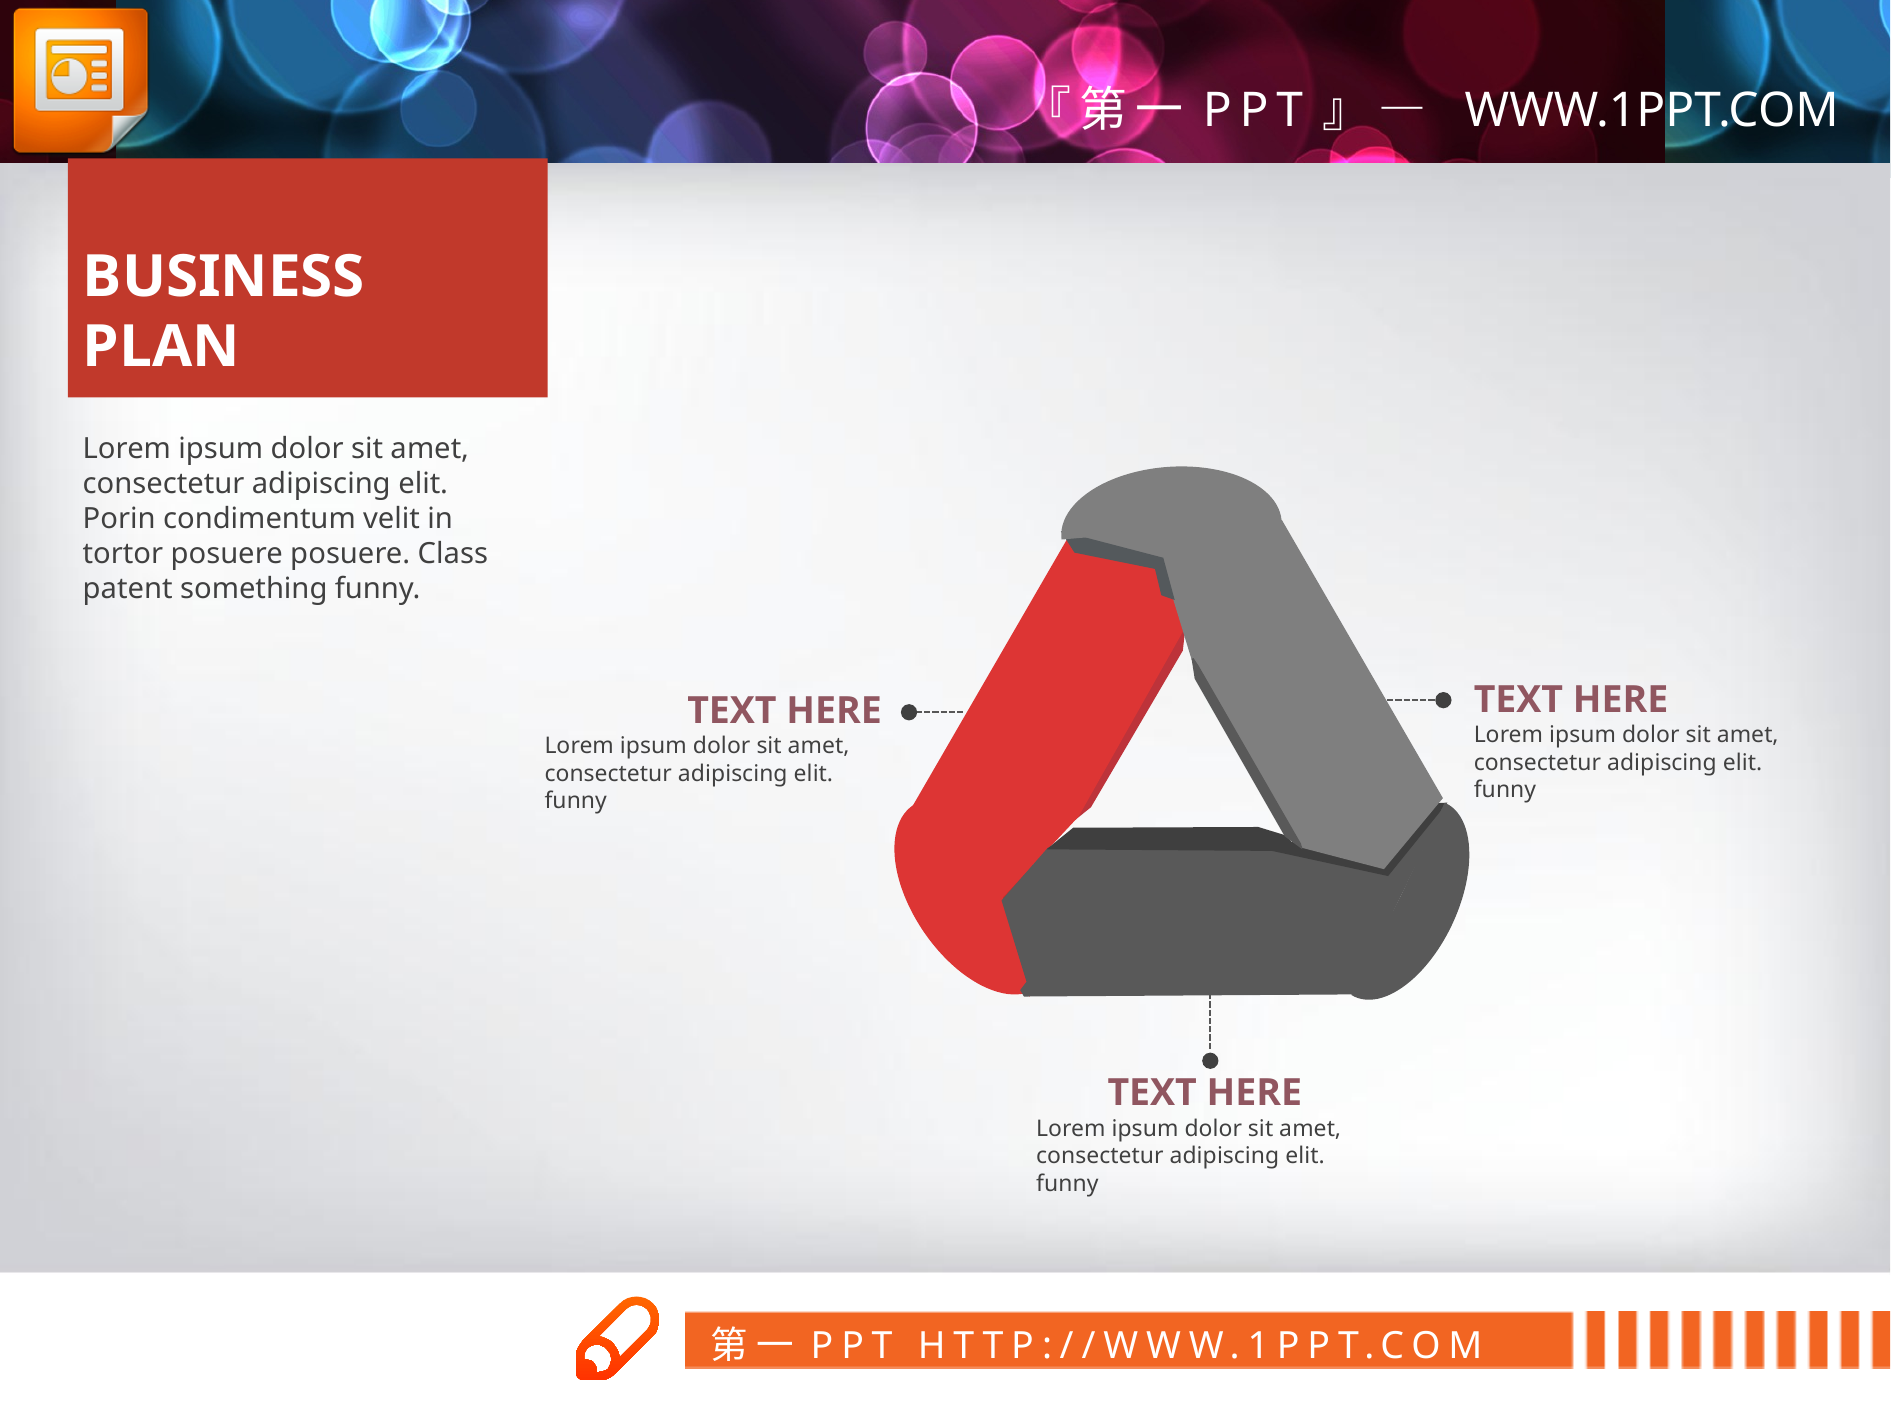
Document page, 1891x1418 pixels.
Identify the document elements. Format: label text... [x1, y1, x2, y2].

picture [685, 1311, 1891, 1369]
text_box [910, 467, 1485, 1007]
text_box TEXT HERE Lorem ipsum dolor sit amet, consectetur adipiscing elit. funny [1489, 667, 1826, 810]
text_box Lorem ipsum dolor sit amet, consectetur adipiscing elit. Porin condimentum velit in tortor posuere posuere. Class patent something funny. [67, 421, 530, 612]
text_box [1203, 1054, 1218, 1060]
text_box TEXT HERE Lorem ipsum dolor sit amet, consectetur adipiscing elit. funny [1021, 1060, 1389, 1204]
picture [0, 0, 1891, 1275]
text_box TEXT HERE Lorem ipsum dolor sit amet, consectetur adipiscing elit. funny [529, 678, 897, 821]
text_box BUSINESS PLAN [67, 158, 548, 398]
text_box [901, 706, 905, 718]
